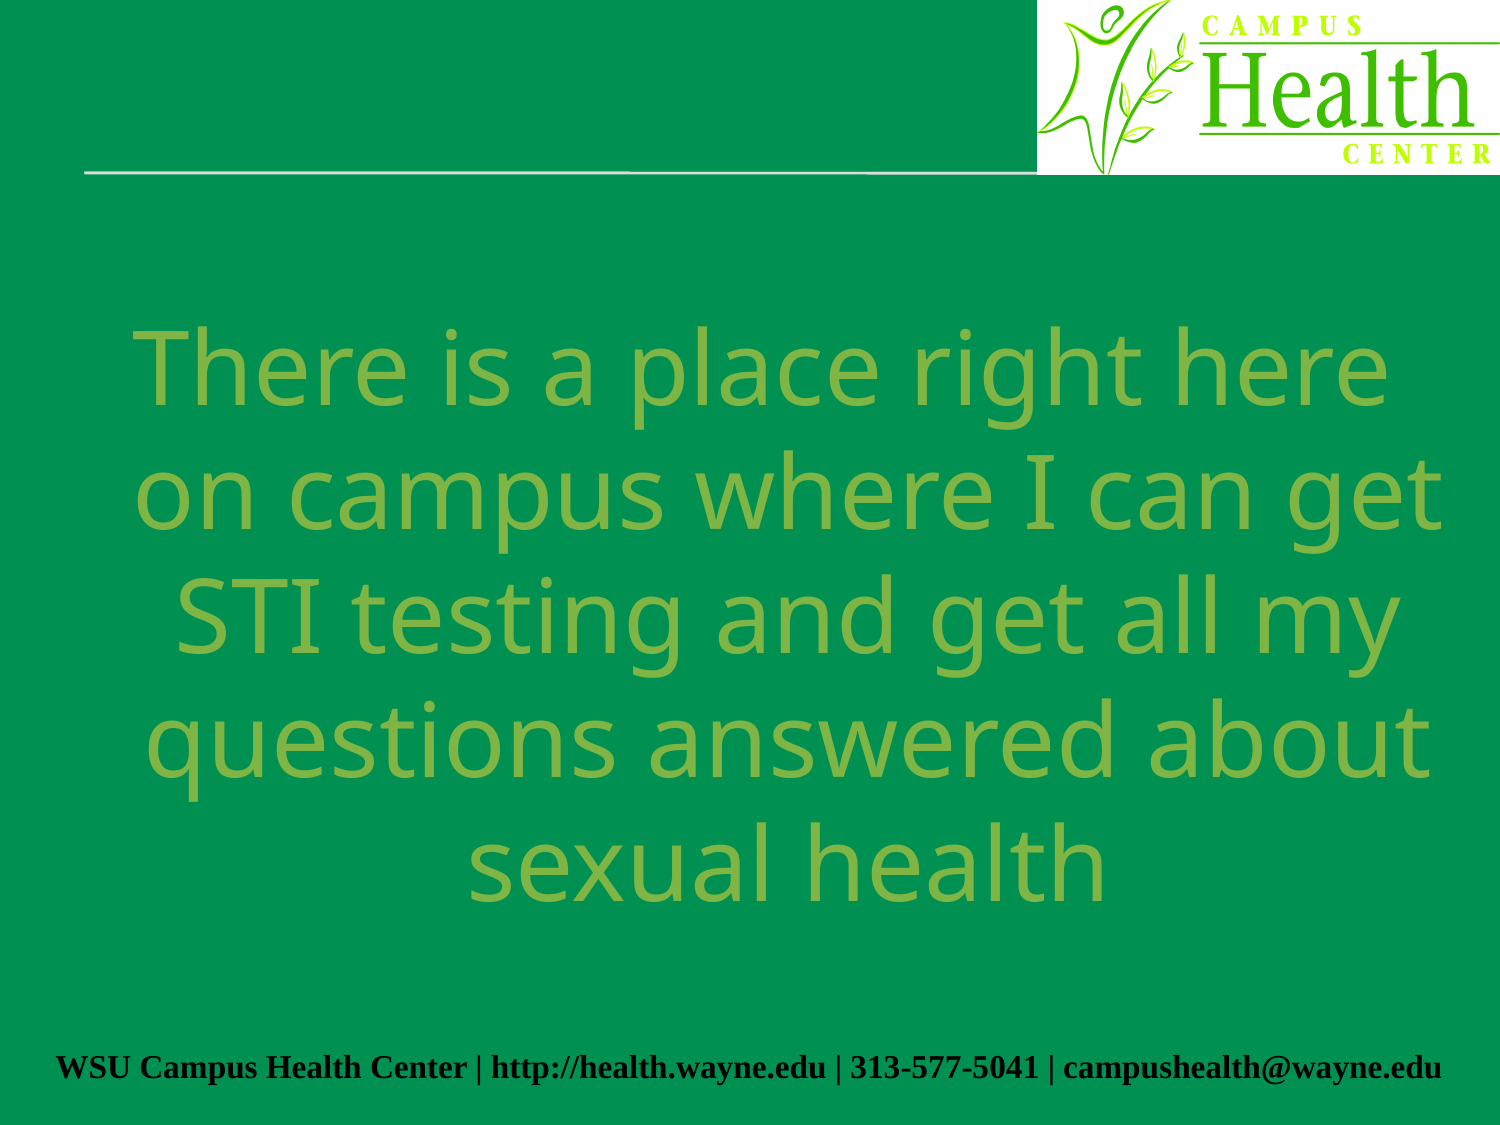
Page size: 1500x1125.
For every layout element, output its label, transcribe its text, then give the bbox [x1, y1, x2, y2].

footer WSU Campus Health Center | http://health.wayne.edu | 313-577-5041 | campushealth@wayne.edu [0, 1037, 1500, 1125]
picture [1037, 0, 1500, 176]
list There is a place right here on campus where I can get STI testing and get all my questions answered about sexual health [50, 200, 1475, 943]
